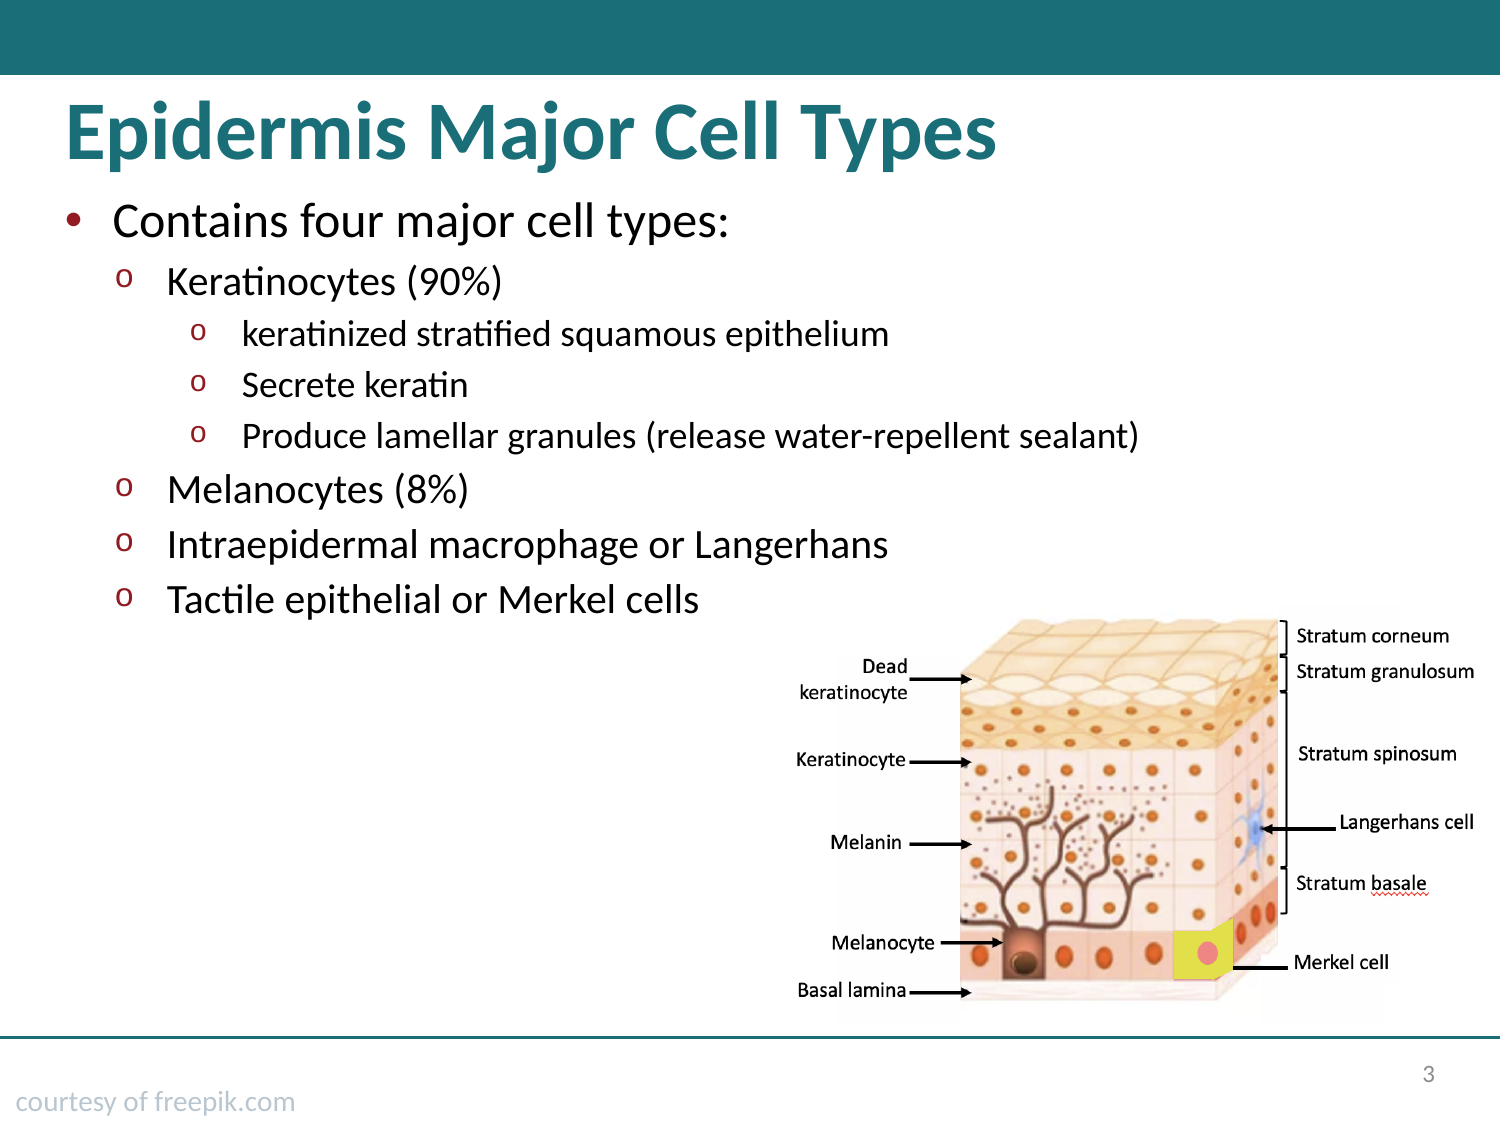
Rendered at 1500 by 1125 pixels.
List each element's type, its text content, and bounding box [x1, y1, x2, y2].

text_box courtesy of freepik.com [0, 1074, 311, 1125]
title Epidermis Major Cell Types [50, 79, 1450, 218]
slide_number 3 [1059, 1042, 1450, 1103]
picture [789, 602, 1497, 1024]
text_box Contains four major cell types: Keratinocytes (90%) keratinized stratified squamous epithelium Secrete keratin Produce lamellar granules (release water-repellent sealant) Melanocytes (8%) Intraepidermal macrophage or Langerhans Tactile epithelial or Merkel cells [49, 187, 1400, 706]
